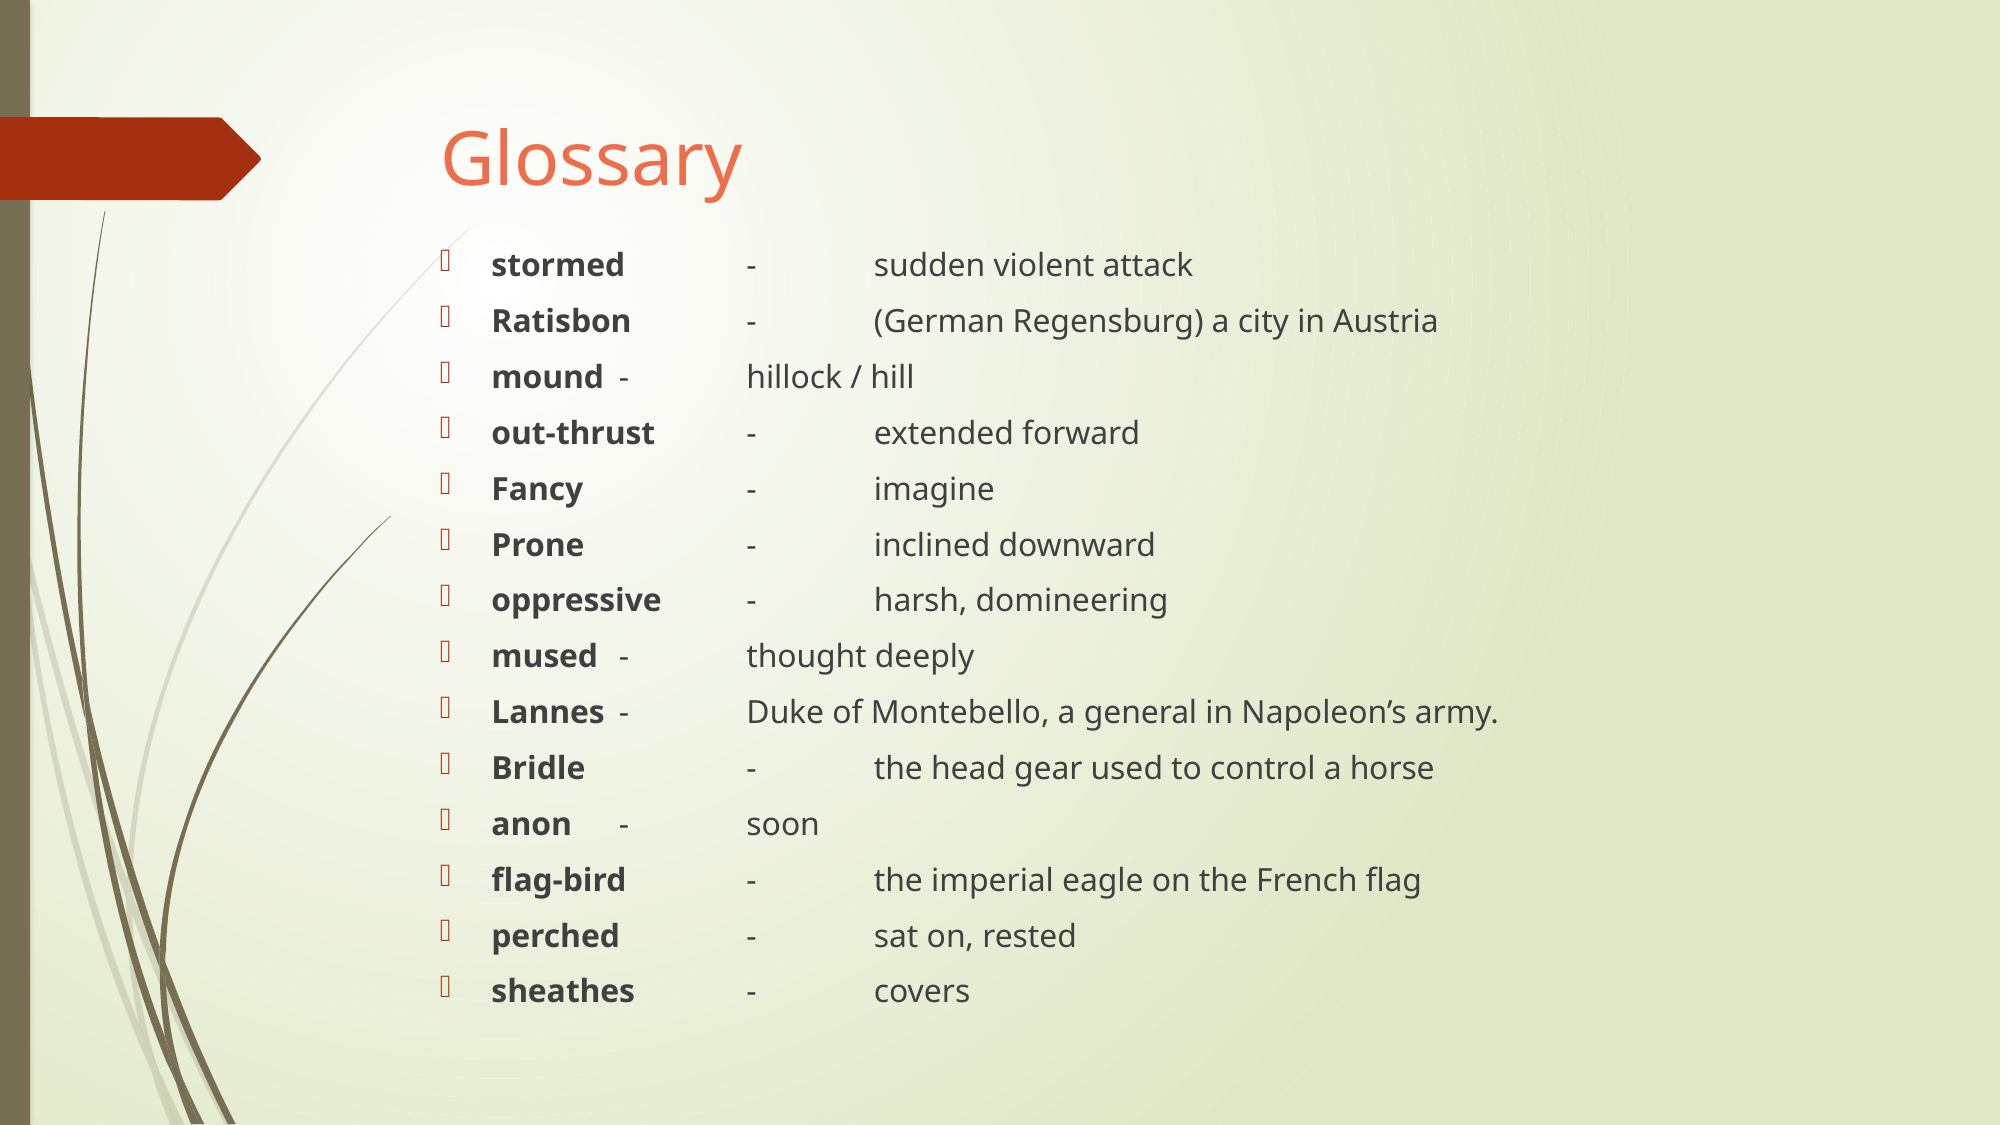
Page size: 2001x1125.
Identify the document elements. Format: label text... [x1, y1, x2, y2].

title Glossary [425, 102, 1888, 181]
list stormed - sudden violent attack Ratisbon - (German Regensburg) a city in Austria mound - hillock / hill out-thrust - extended forward Fancy - imagine Prone - inclined downward oppressive - harsh, domineering mused - thought deeply Lannes - Duke of Montebello, a general in Napoleon’s army. Bridle - the head gear used to control a horse anon - soon flag-bird - the imperial eagle on the French flag perched - sat on, rested sheathes - covers [424, 181, 1888, 1023]
